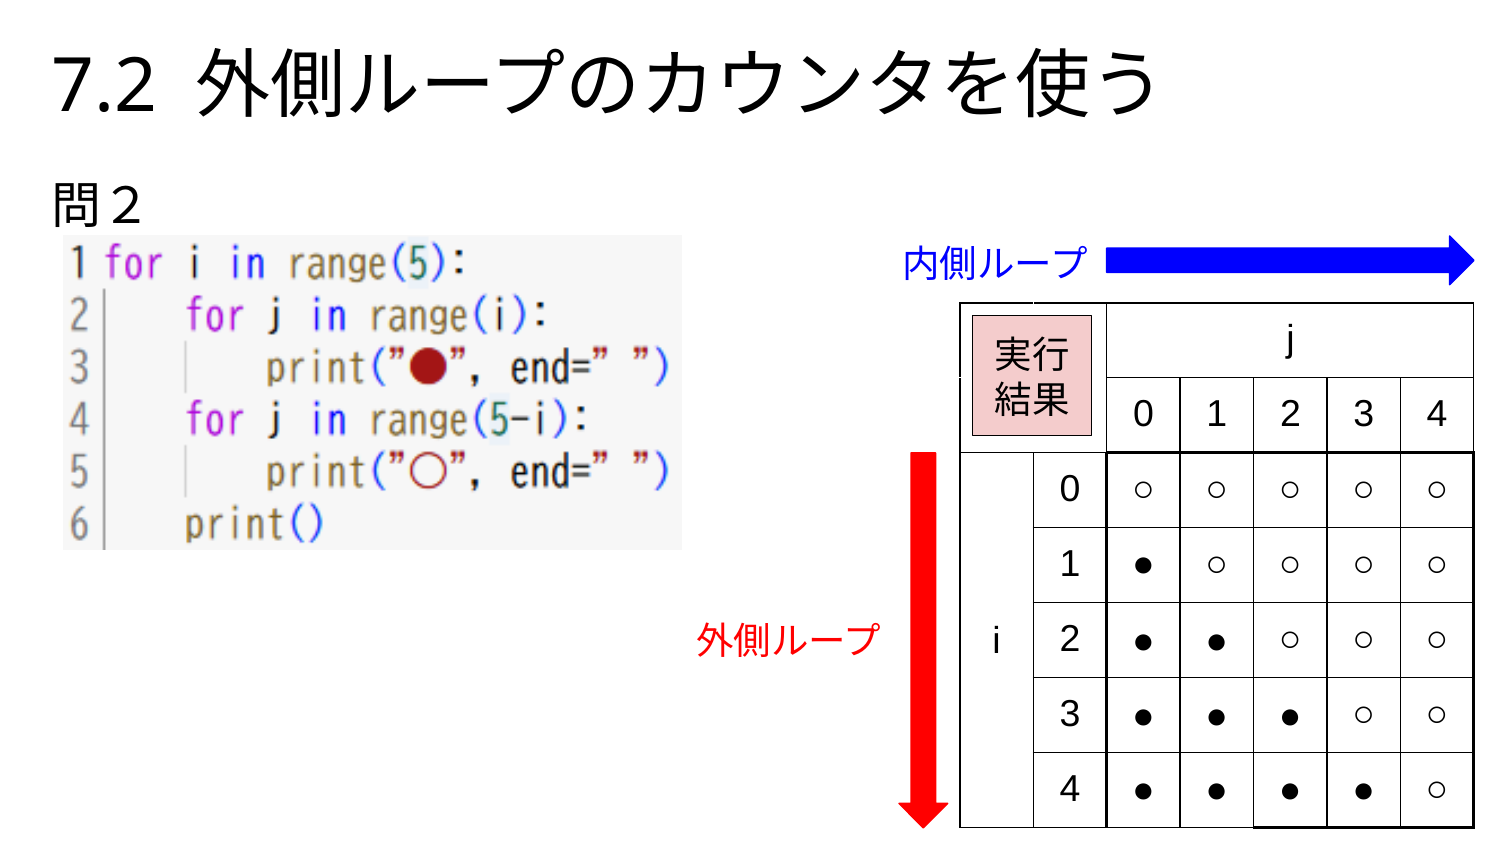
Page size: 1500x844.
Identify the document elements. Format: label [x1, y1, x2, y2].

table_cell [1254, 378, 1326, 451]
title [36, 21, 1435, 131]
table_cell [1034, 528, 1105, 602]
table_header [961, 304, 1033, 377]
table_cell [1108, 603, 1179, 677]
table_header [1107, 304, 1473, 377]
table_cell [1328, 753, 1400, 826]
table_cell [1181, 753, 1253, 827]
text_box [36, 158, 173, 249]
table_cell [1401, 378, 1473, 451]
table_cell [1328, 603, 1400, 677]
table_cell [1108, 528, 1179, 602]
table_cell [1254, 678, 1326, 752]
table_header [1034, 304, 1106, 377]
table_cell [961, 378, 1033, 452]
table_cell [1181, 454, 1253, 527]
picture [63, 235, 682, 550]
table_cell [1328, 378, 1400, 451]
table_cell [1108, 678, 1179, 752]
table_cell [1254, 603, 1326, 677]
table_cell [1254, 753, 1326, 826]
table_cell [1328, 678, 1400, 752]
table_cell [1401, 678, 1472, 752]
text_box [887, 225, 1474, 301]
table_cell [1328, 528, 1400, 602]
table_cell [1034, 603, 1105, 677]
table_cell [1254, 454, 1326, 527]
table_cell [1254, 528, 1326, 602]
table_cell [1181, 378, 1253, 451]
table_cell [1034, 378, 1106, 452]
table_cell [1328, 454, 1400, 527]
table_cell [1181, 528, 1253, 602]
table_cell [961, 453, 1033, 827]
table_cell [1401, 528, 1472, 602]
table_cell [1034, 753, 1105, 827]
table_cell [1181, 678, 1253, 752]
table_cell [1401, 603, 1472, 677]
table_cell [1034, 678, 1105, 752]
table_cell [1108, 454, 1179, 527]
table_cell [1401, 753, 1472, 826]
table_cell [1107, 378, 1179, 451]
table_cell [1181, 603, 1253, 677]
text_box [681, 452, 948, 828]
text_box [972, 315, 1092, 436]
table_cell [1108, 753, 1179, 827]
table_cell [1034, 453, 1105, 527]
table_cell [1401, 454, 1472, 527]
